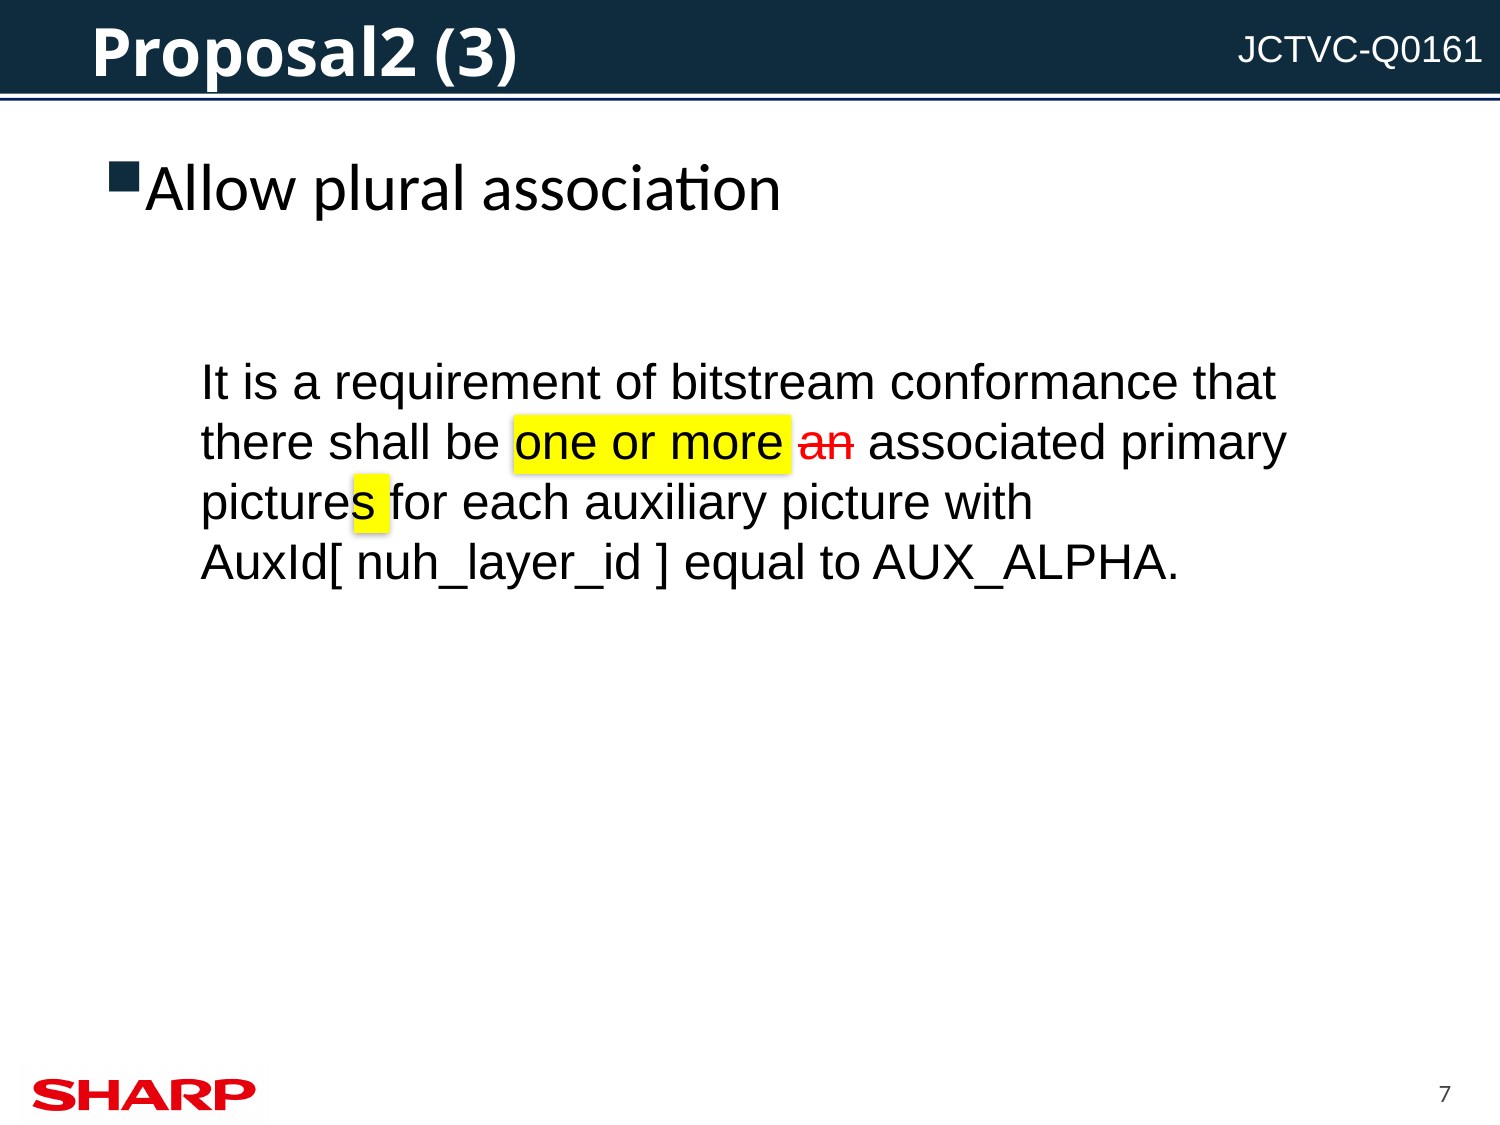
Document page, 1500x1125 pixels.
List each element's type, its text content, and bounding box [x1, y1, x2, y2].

title Proposal2 (3) [74, 15, 1426, 85]
slide_number 7 [1345, 1062, 1467, 1108]
picture [17, 1064, 271, 1125]
text_box It is a requirement of bitstream conformance that there shall be one or more an associated primary pictures for each auxiliary picture with AuxId[ nuh_layer_id ] equal to AUX_ALPHA. [194, 343, 1371, 596]
list Allow plural association [74, 128, 1426, 1051]
